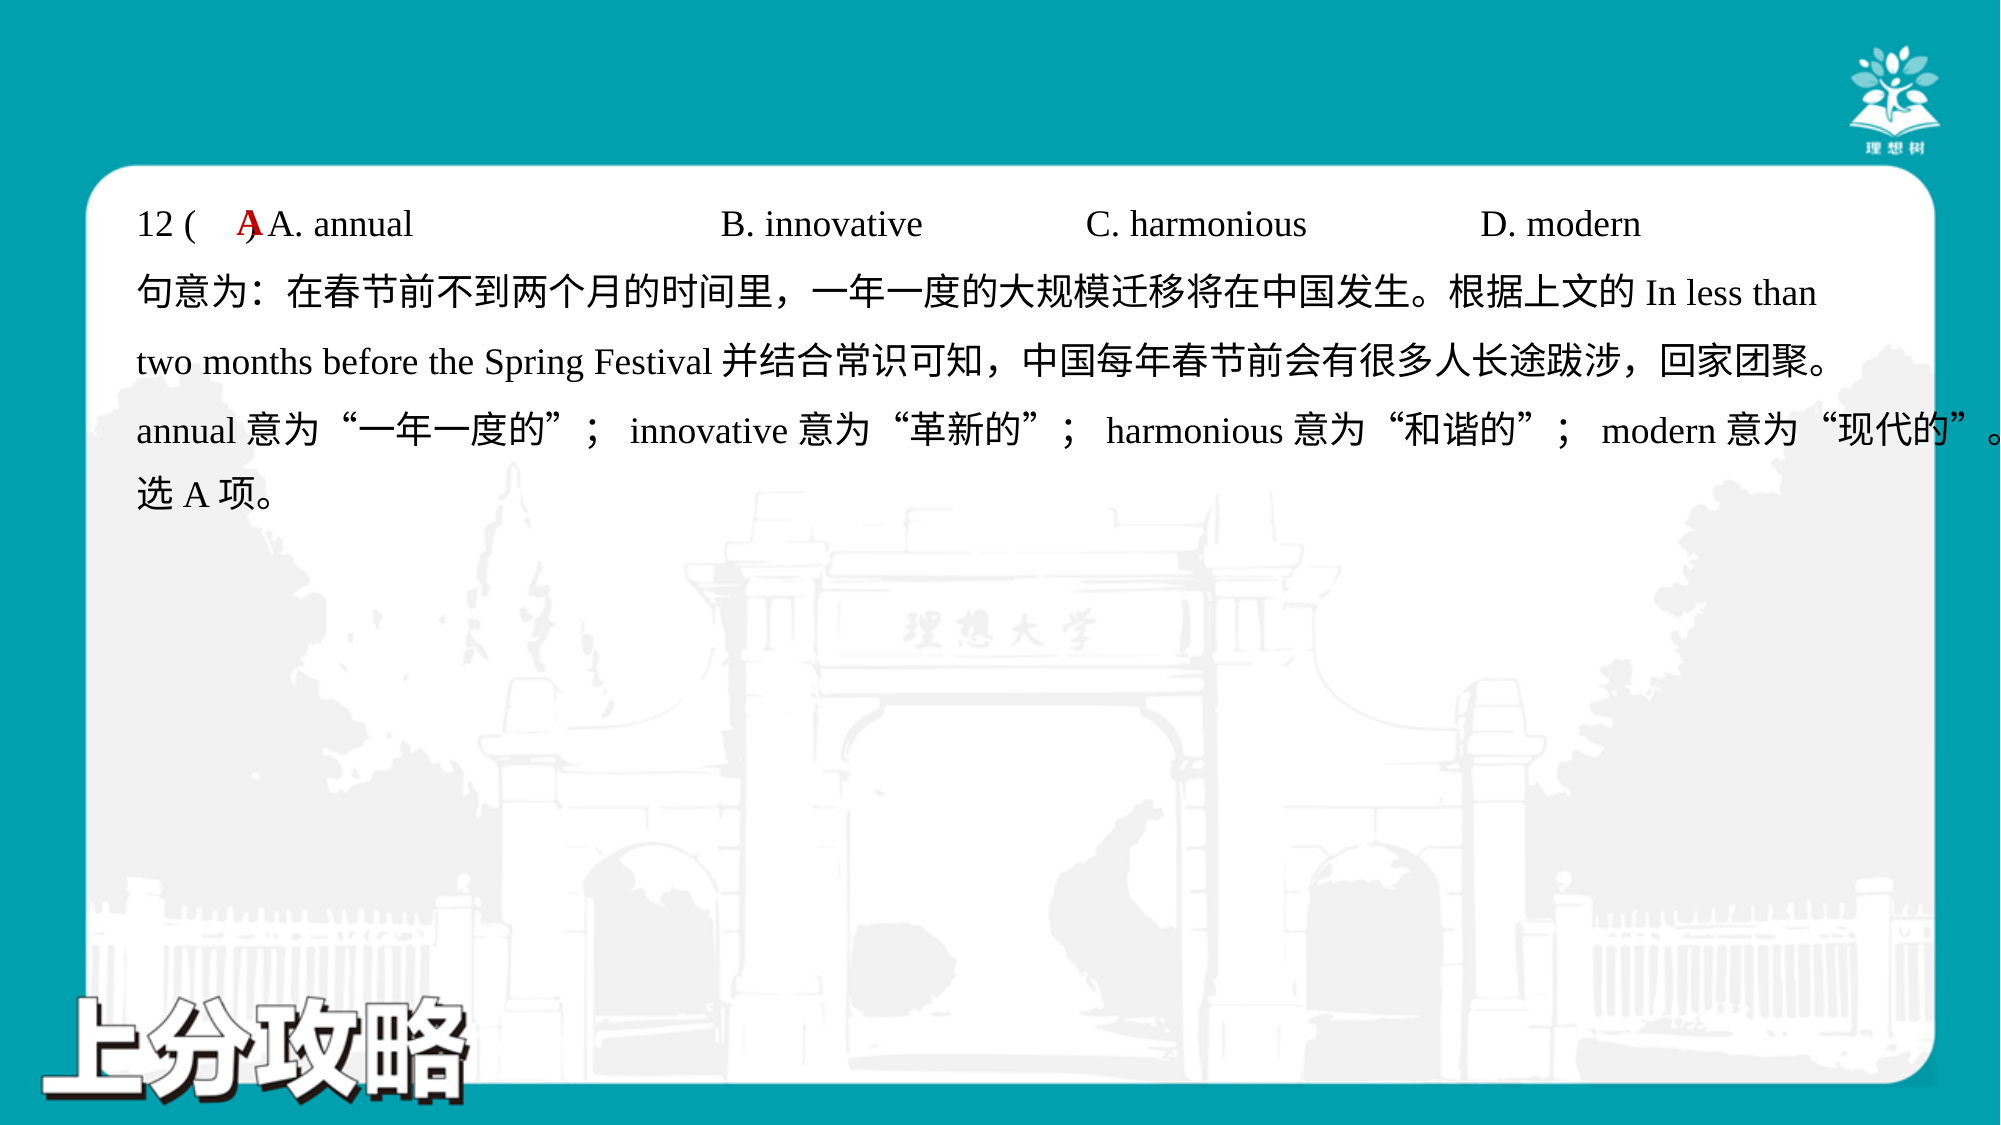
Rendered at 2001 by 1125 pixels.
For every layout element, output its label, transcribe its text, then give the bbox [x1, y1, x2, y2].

text_box A [222, 176, 278, 236]
text_box 句意为：在春节前不到两个月的时间里，一年一度的大规模迁移将在中国发生。根据上文的In less than two months before the Spring Festival并结合常识可知，中国每年春节前会有很多人长途跋涉，回家团聚。 annual意为“一年一度的”；innovative意为“革新的”；harmonious意为“和谐的”；modern意为“现代的”。故 选A项。 [136, 244, 1865, 509]
picture [0, 0, 2000, 1125]
text_box 12 ( ) A. annual B. innovative C. harmonious D. modern [136, 176, 1865, 237]
